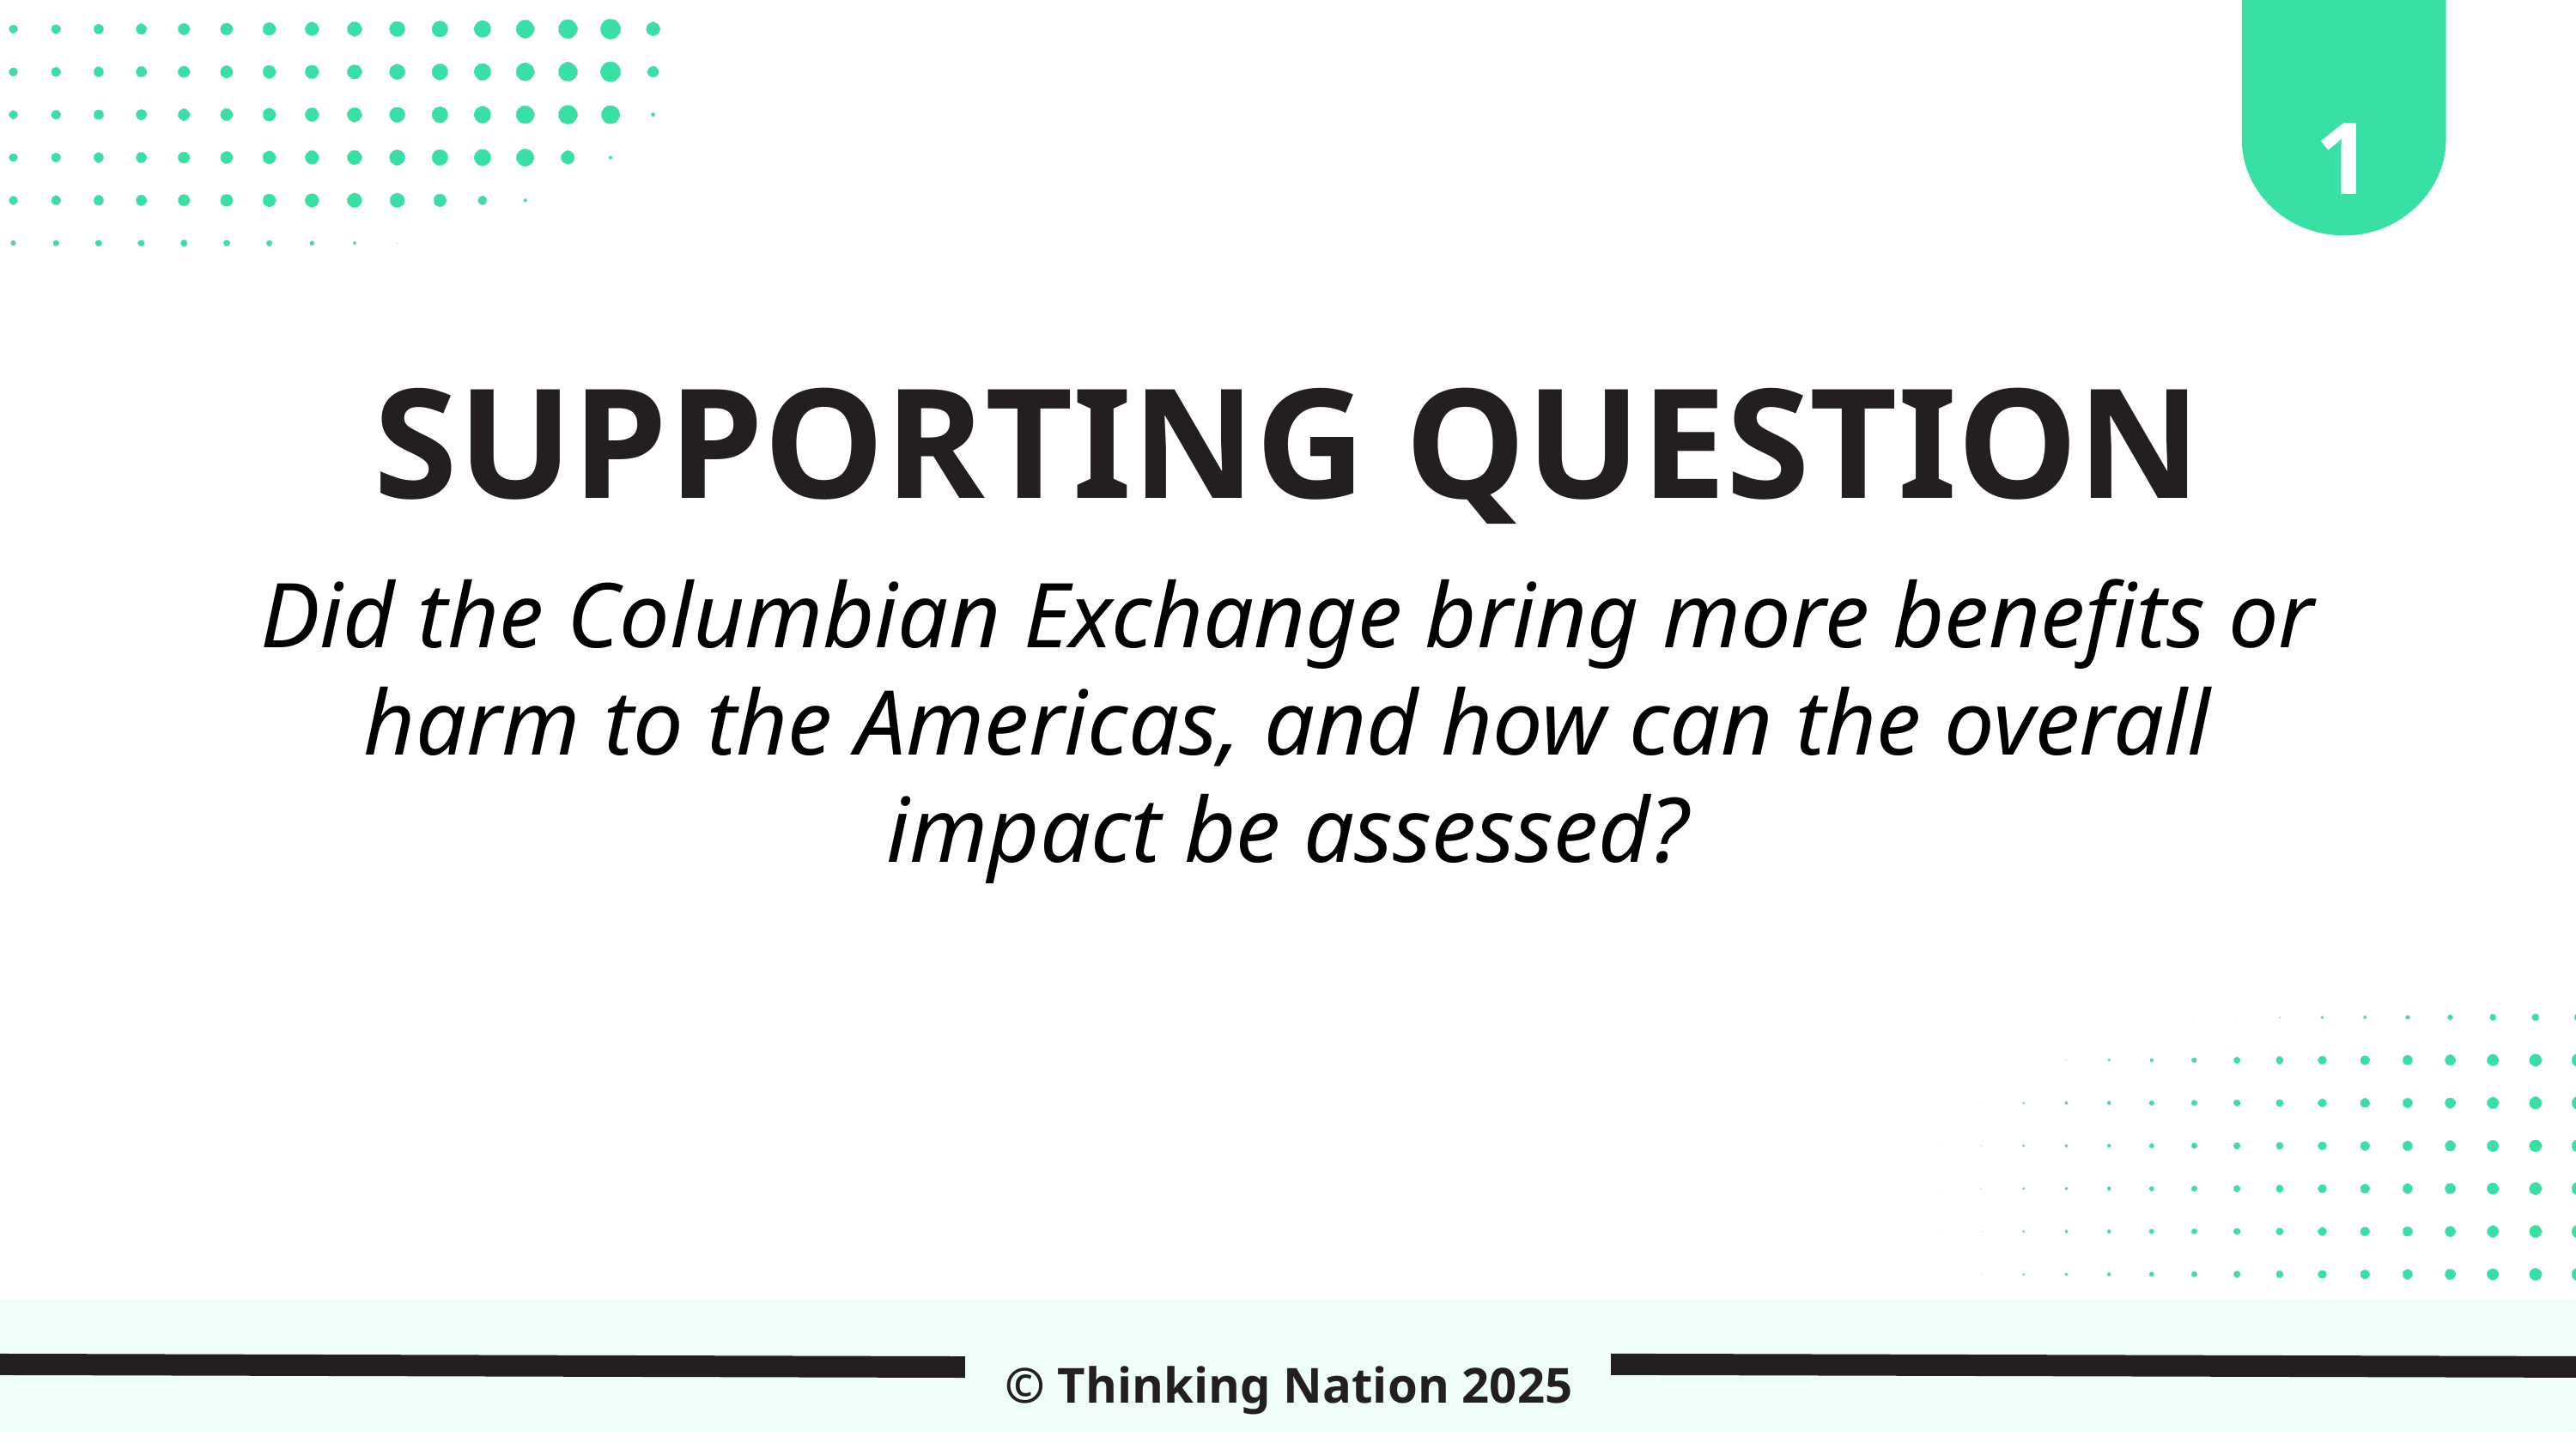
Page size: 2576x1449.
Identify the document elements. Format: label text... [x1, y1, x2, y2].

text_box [0, 1299, 2576, 1433]
text_box [1938, 1013, 2576, 1299]
text_box SUPPORTING QUESTION [359, 273, 2216, 530]
text_box Did the Columbian Exchange bring more benefits or harm to the Americas, and how can the overall impact be assessed? [252, 558, 2324, 880]
text_box [0, 0, 660, 246]
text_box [2233, 0, 2455, 236]
